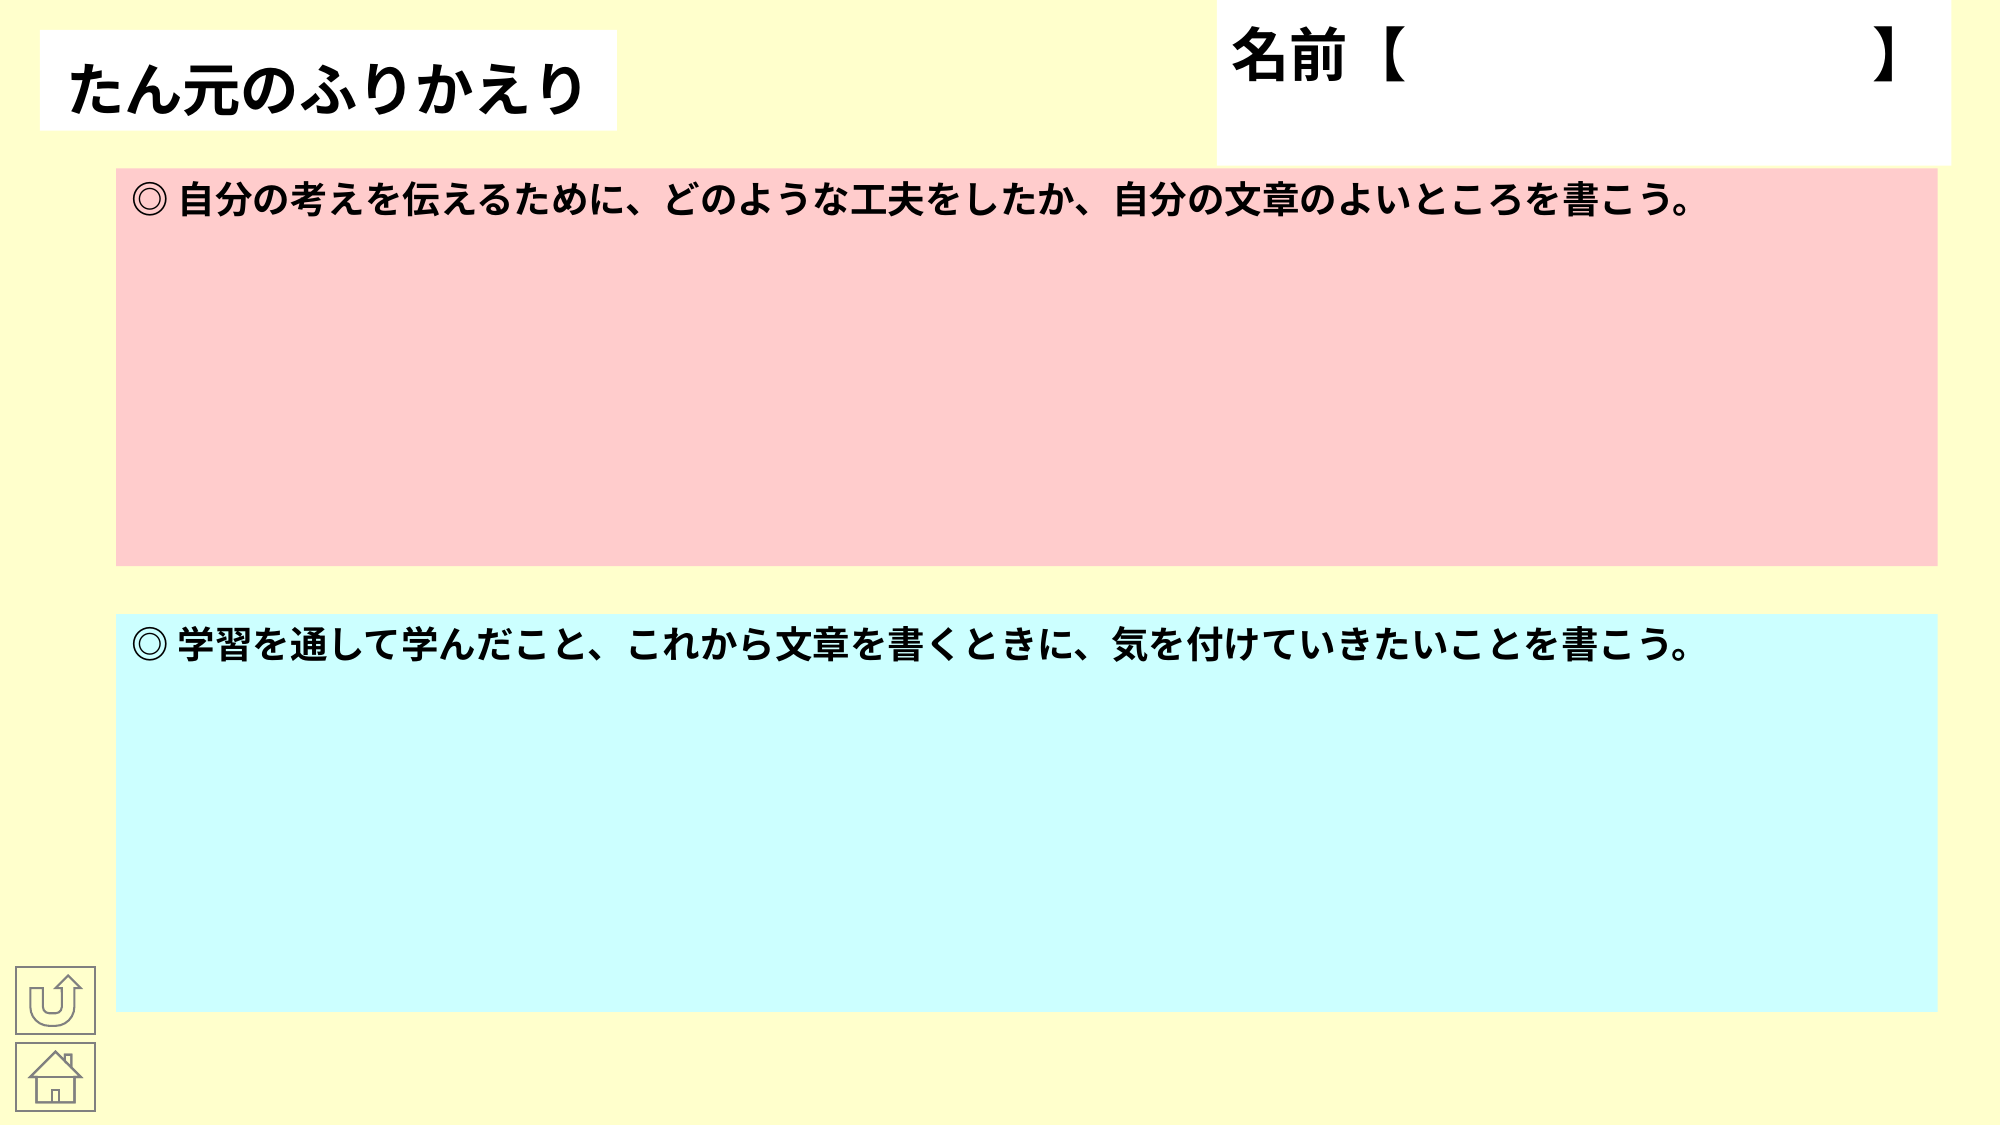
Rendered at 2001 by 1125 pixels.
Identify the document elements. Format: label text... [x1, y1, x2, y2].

text_box ◎自分の考えを伝えるために、どのような工夫をしたか、自分の文章のよいところを書こう。 [115, 167, 1939, 567]
text_box ◎学習を通して学んだこと、これから文章を書くときに、気を付けていきたいことを書こう。 [115, 613, 1939, 1013]
text_box [15, 1042, 96, 1112]
text_box たん元のふりかえり [39, 29, 618, 132]
text_box 名前【 】 [1216, 0, 1953, 167]
text_box [15, 966, 96, 1035]
